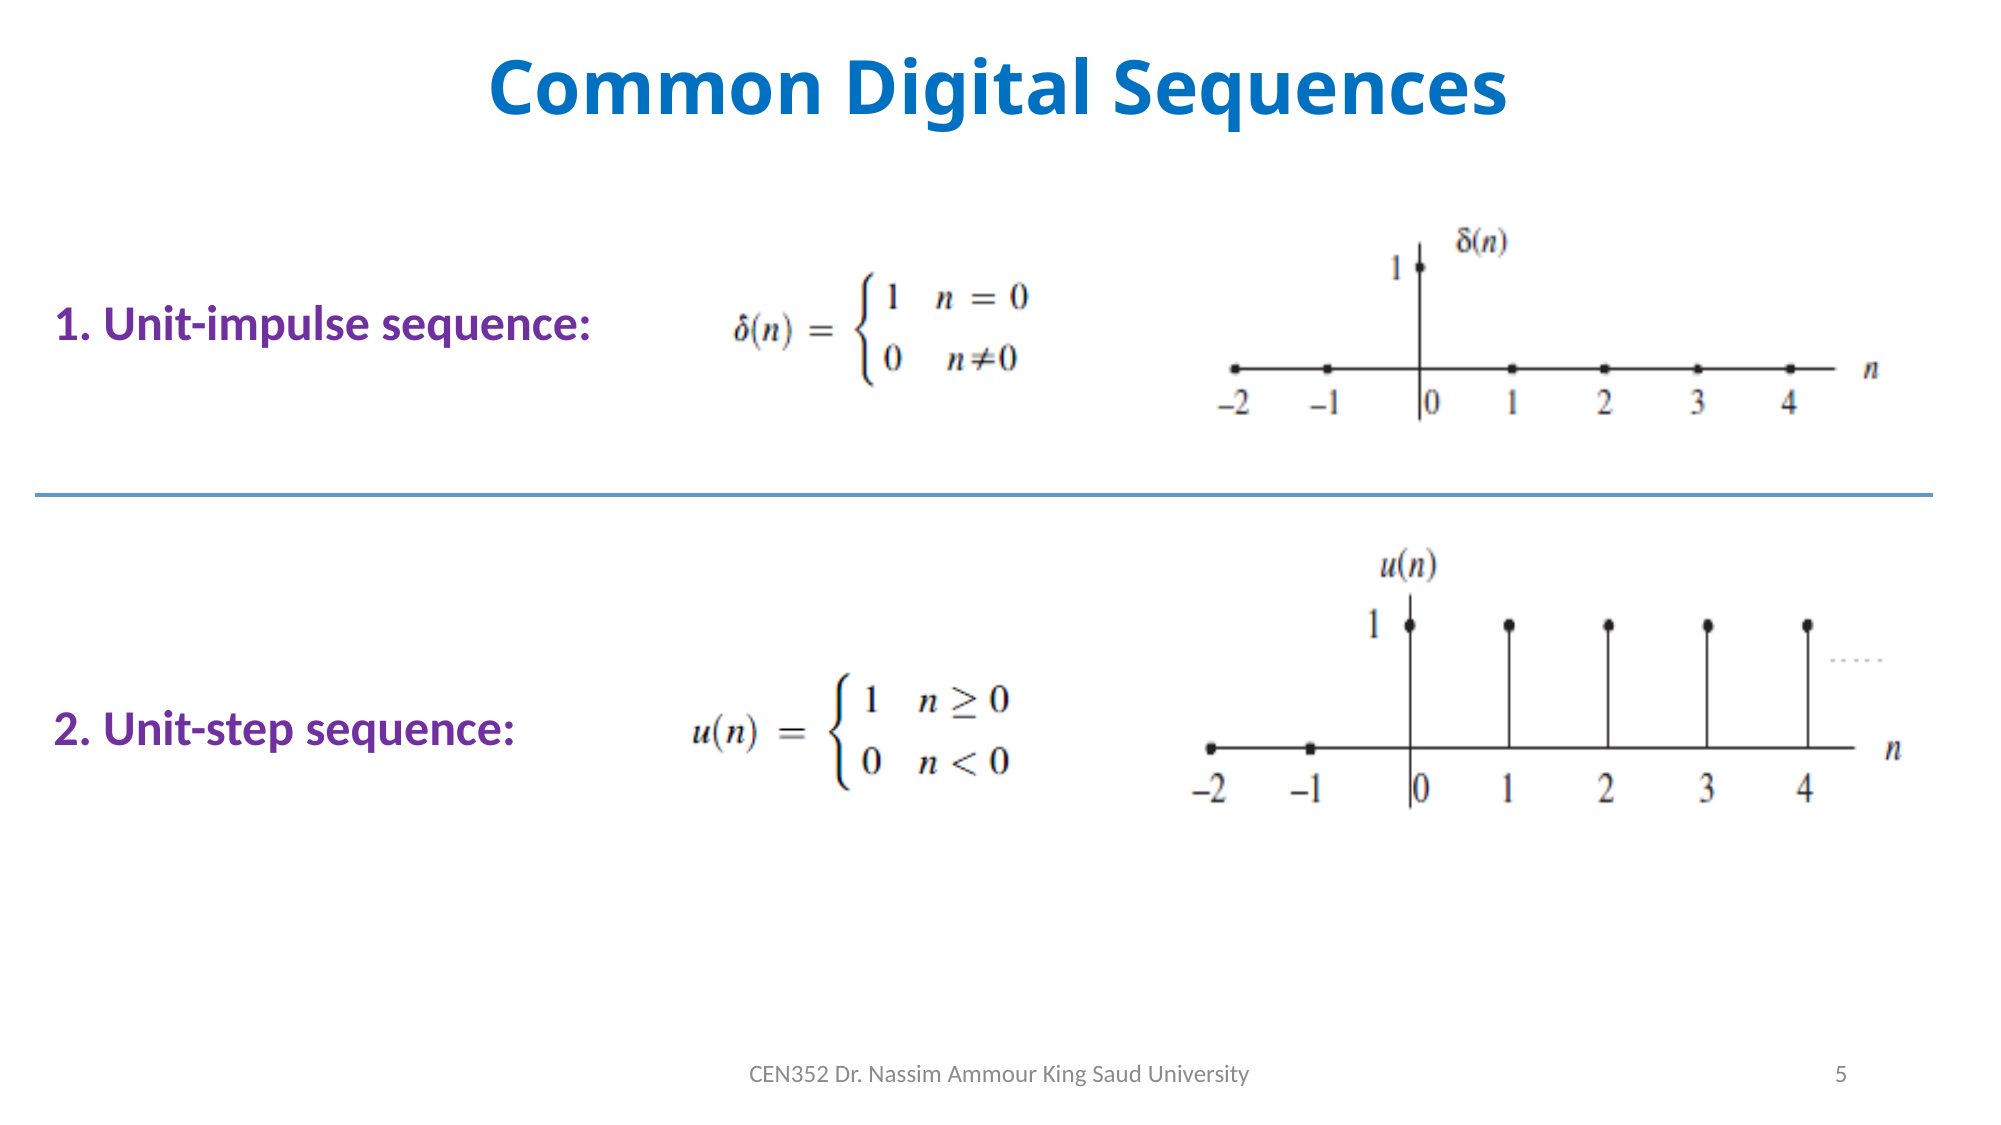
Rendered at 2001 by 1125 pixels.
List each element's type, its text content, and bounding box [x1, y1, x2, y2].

text_box 2. Unit-step sequence: [38, 687, 543, 763]
text_box 1. Unit-impulse sequence: [38, 283, 619, 358]
picture [1169, 530, 1916, 827]
text_box Common Digital Sequences [472, 26, 1524, 138]
picture [1180, 201, 1916, 437]
picture [670, 657, 1045, 801]
footer CEN352 Dr. Nassim Ammour King Saud University [662, 1042, 1338, 1103]
slide_number 5 [1412, 1042, 1863, 1103]
picture [727, 253, 1045, 398]
